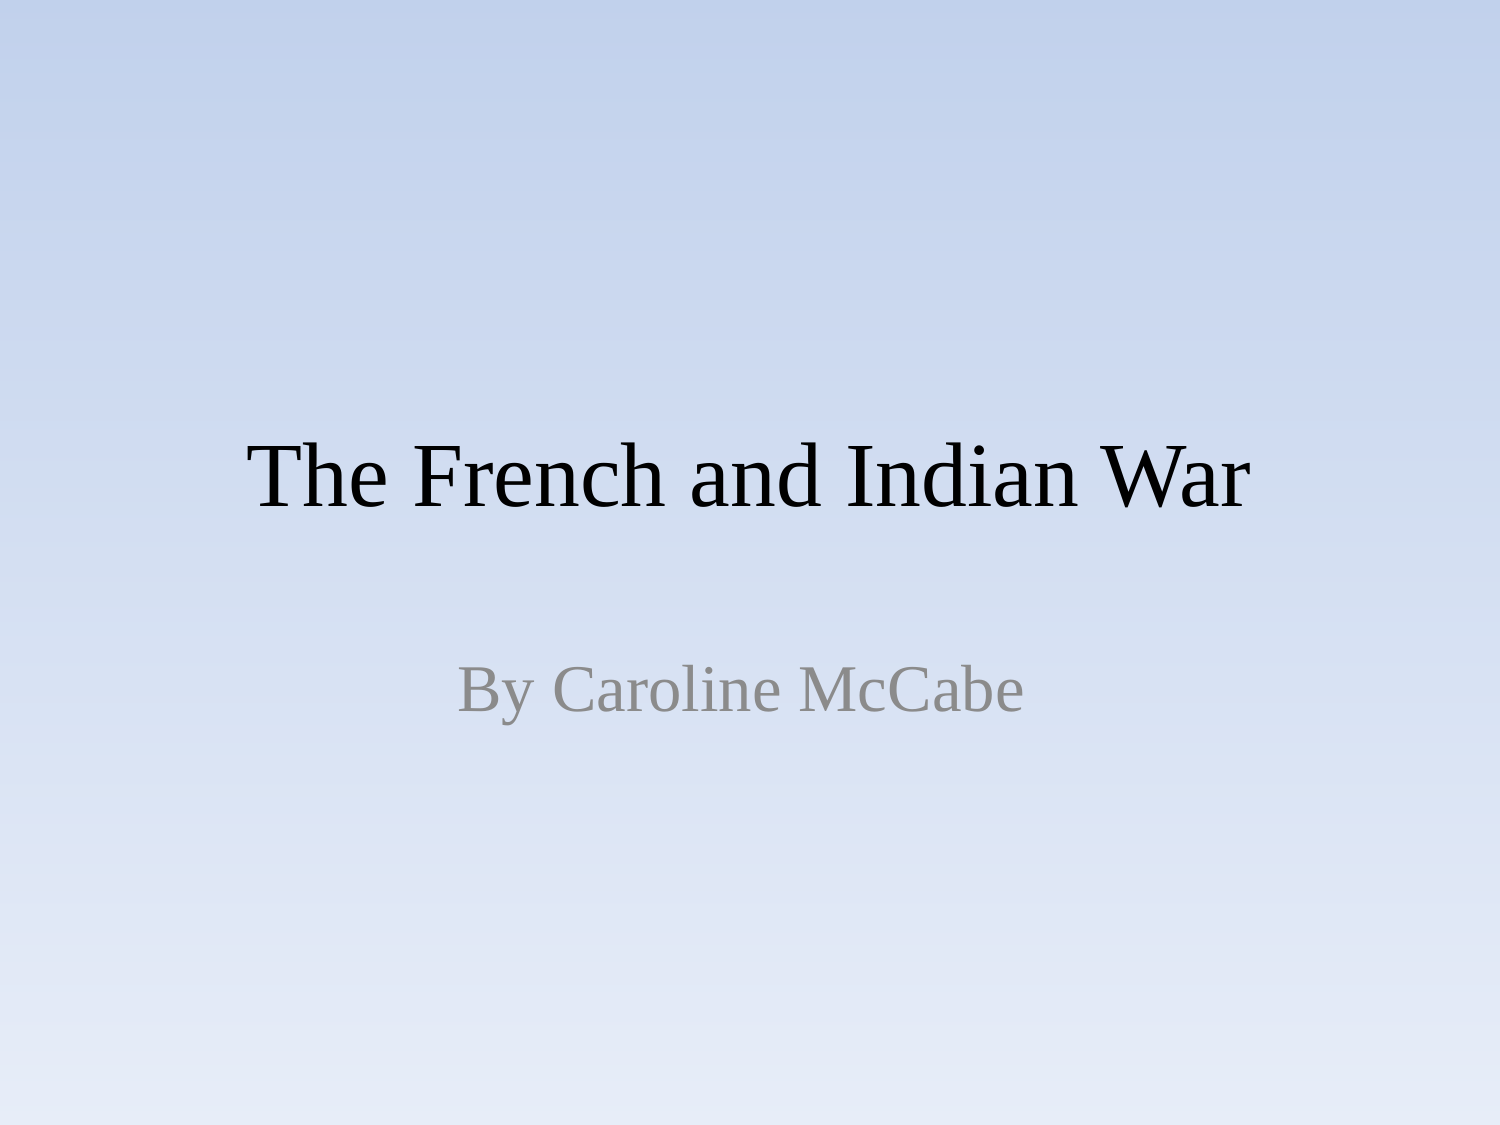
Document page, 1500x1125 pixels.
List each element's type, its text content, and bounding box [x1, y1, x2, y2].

subtitle By Caroline McCabe [225, 637, 1275, 925]
title The French and Indian War [112, 349, 1388, 591]
